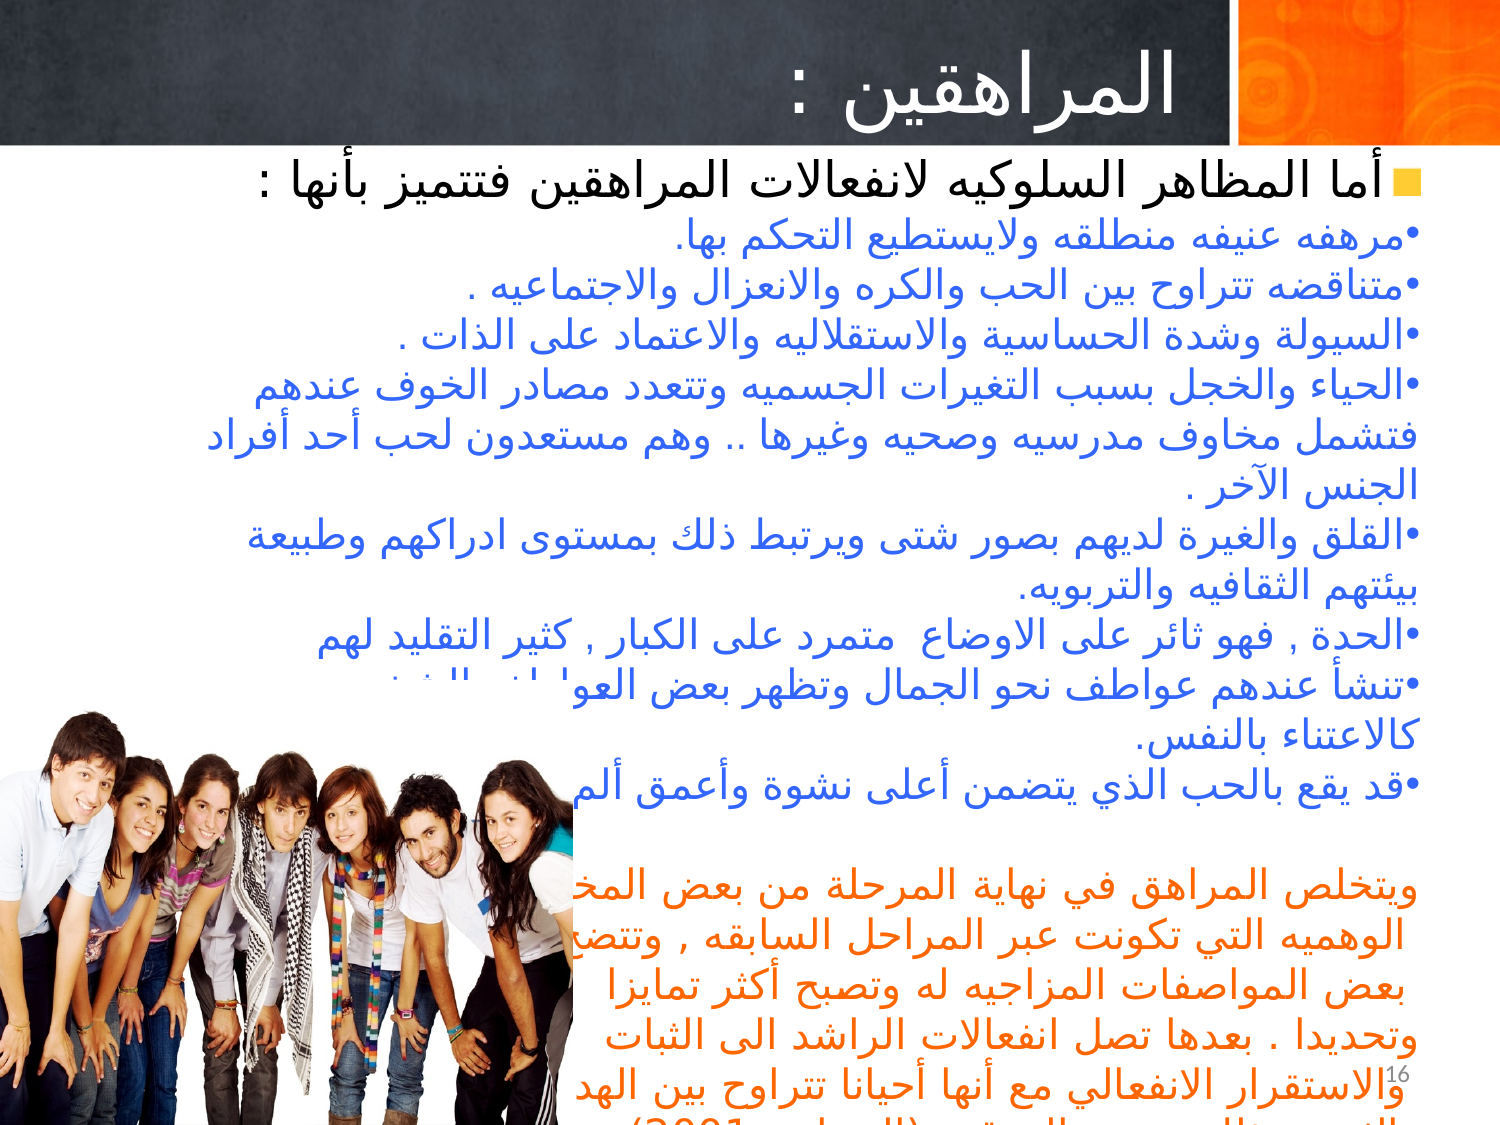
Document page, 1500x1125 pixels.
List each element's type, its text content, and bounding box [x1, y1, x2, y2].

picture [0, 0, 1500, 1125]
title المراهقين : [62, 0, 1222, 138]
text_box أما المظاهر السلوكيه لانفعالات المراهقين فتتميز بأنها : مرهفه عنيفه منطلقه ولايستطيع التحكم بها. متناقضه تتراوح بين الحب والكره والانعزال والاجتماعيه . السيولة وشدة الحساسية والاستقلاليه والاعتماد على الذات . الحياء والخجل بسبب التغيرات الجسميه وتتعدد مصادر الخوف عندهم فتشمل مخاوف مدرسيه وصحيه وغيرها .. وهم مستعدون لحب أحد أفراد الجنس الآخر . القلق والغيرة لديهم بصور شتى ويرتبط ذلك بمستوى ادراكهم وطبيعة بيئتهم الثقافيه والتربويه. الحدة , فهو ثائر على الاوضاع متمرد على الكبار , كثير التقليد لهم تنشأ عندهم عواطف نحو الجمال وتظهر بعض العواطف الشخصيه كالاعتناء بالنفس. قد يقع بالحب الذي يتضمن أعلى نشوة وأعمق ألم بالنسبه له . ويتخلص المراهق في نهاية المرحلة من بعض المخاوف الوهميه التي تكونت عبر المراحل السابقه , وتتضح بعض المواصفات المزاجيه له وتصبح أكثر تمايزا وتحديدا . بعدها تصل انفعالات الراشد الى الثبات والاستقرار الانفعالي مع أنها أحيانا تتراوح بين الهدوء والثوره وذلك حسب الموقف (الهنداوي,2001) [147, 140, 1435, 1125]
picture [1385, 160, 1421, 196]
